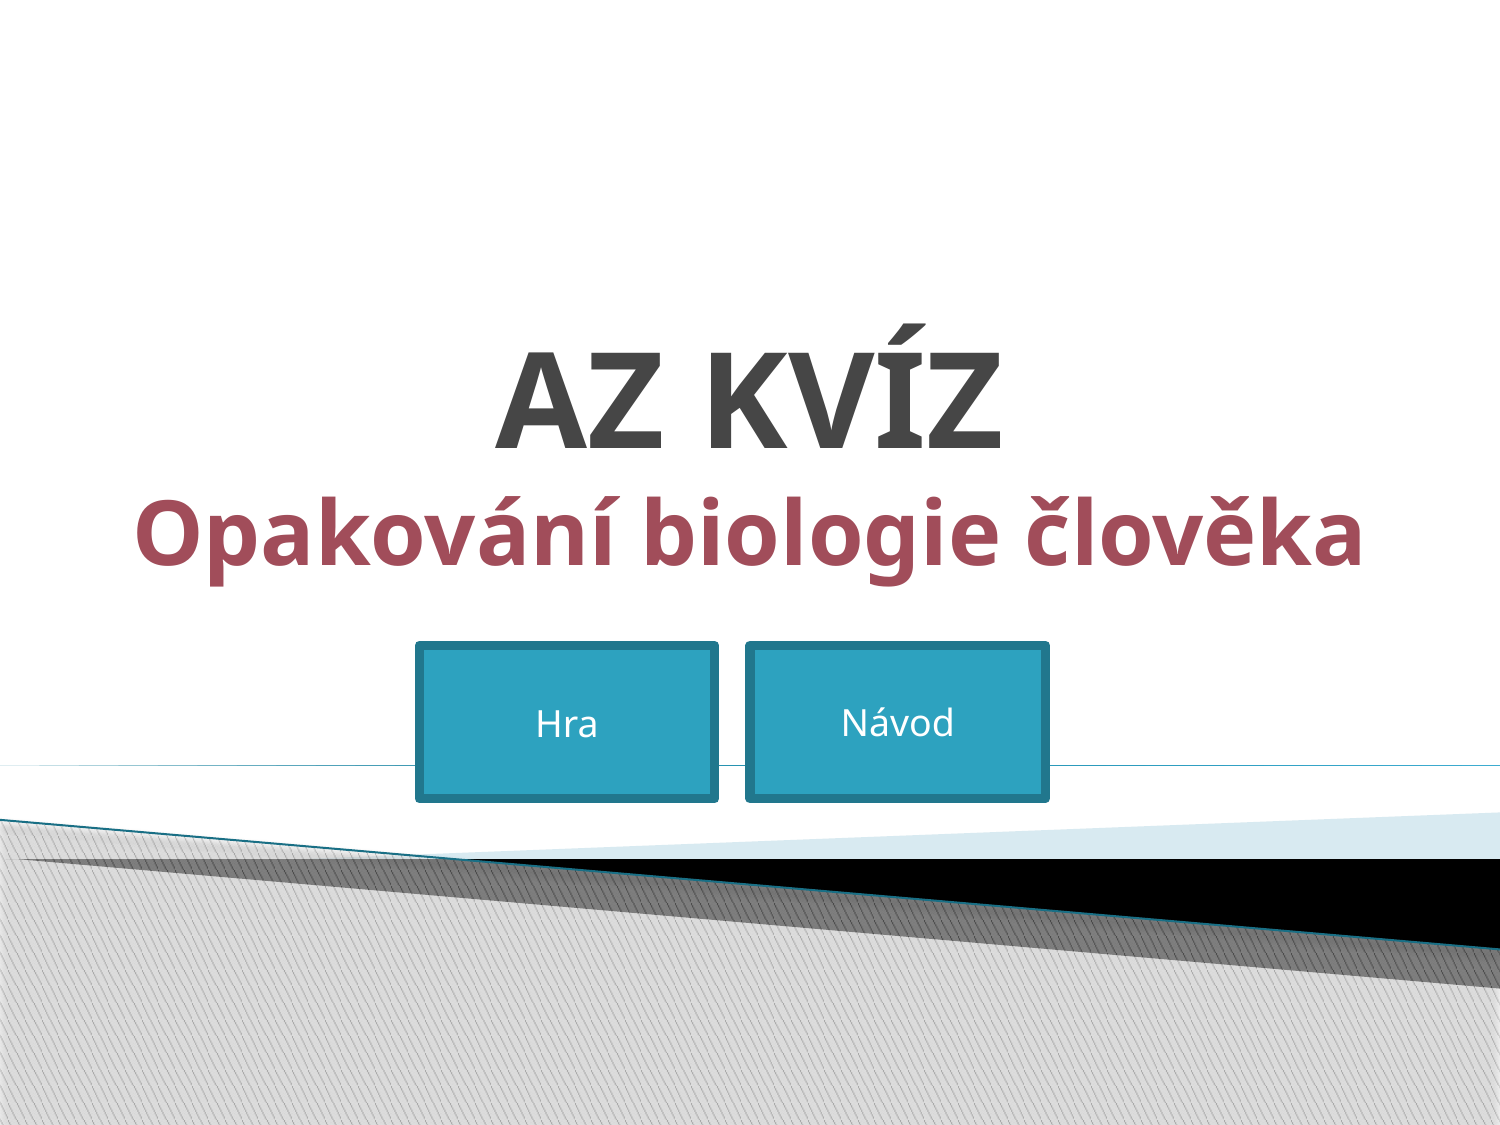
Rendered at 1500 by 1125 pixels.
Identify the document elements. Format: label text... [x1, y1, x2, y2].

title AZ KVÍZ Opakování biologie člověka [112, 210, 1388, 591]
text_box Hra [415, 641, 719, 803]
picture [5, 859, 1500, 989]
text_box Návod [745, 641, 1050, 803]
